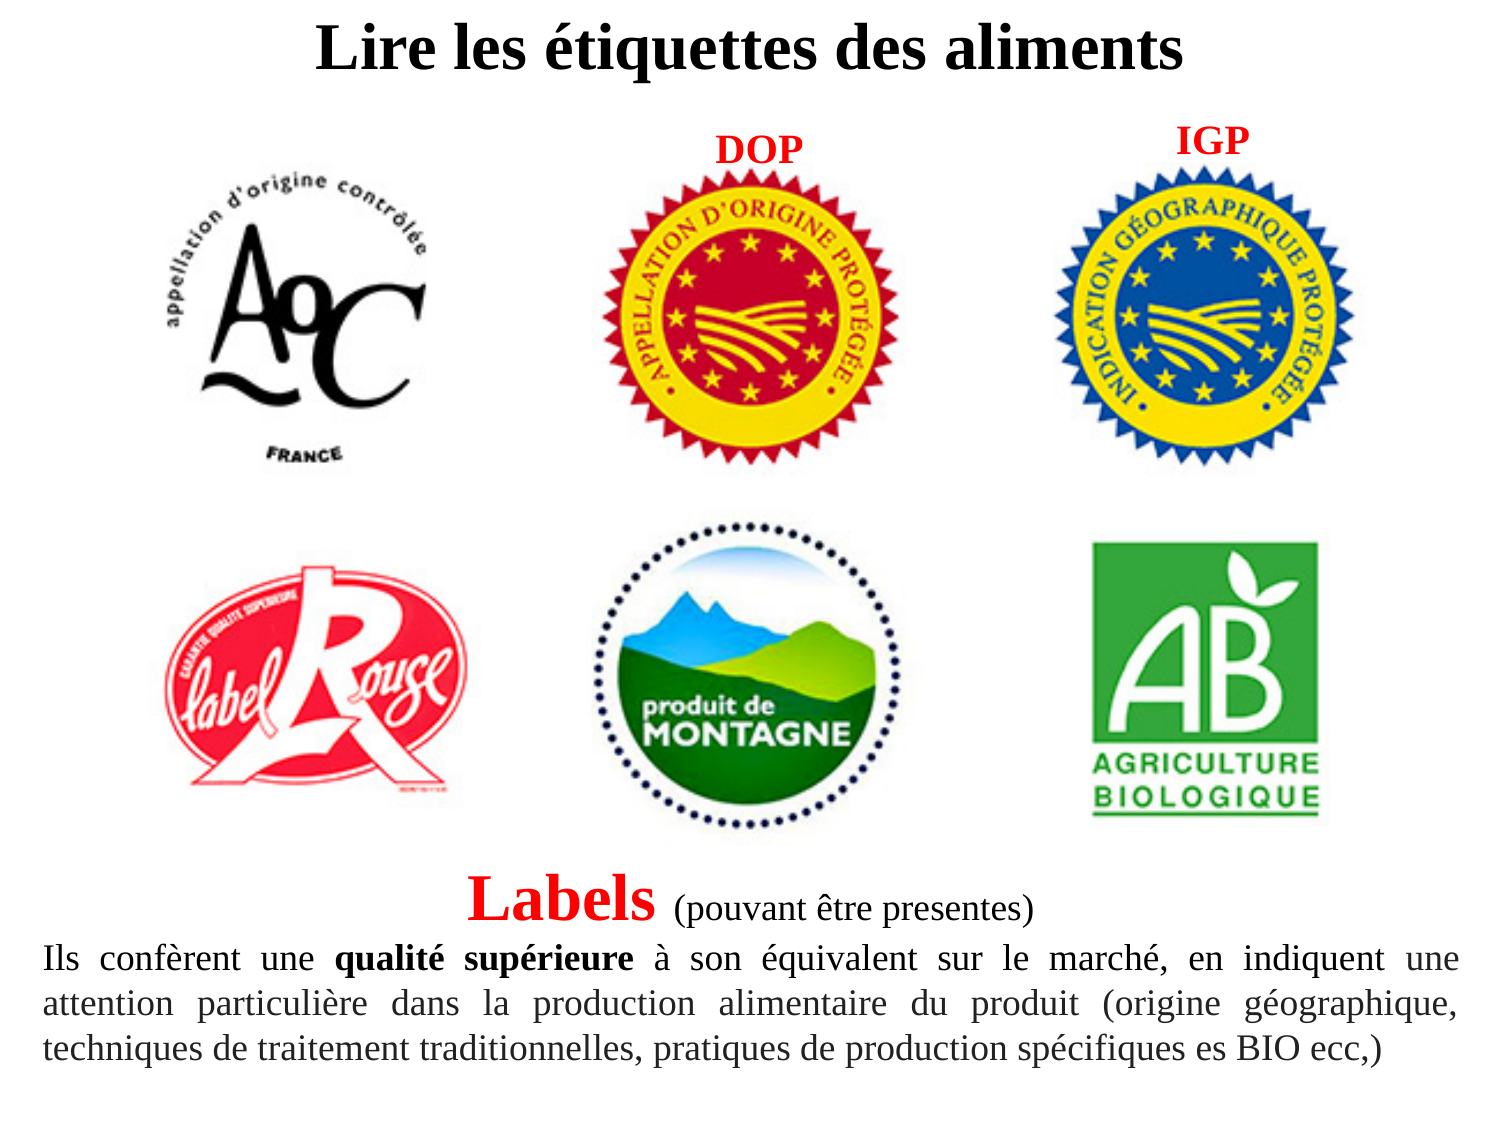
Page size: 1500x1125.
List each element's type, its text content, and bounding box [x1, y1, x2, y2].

text_box Lire les étiquettes des aliments [2, 0, 1500, 89]
picture [2, 89, 1500, 906]
text_box Labels (pouvant être presentes) Ils confèrent une qualité supérieure à son équivalent sur le marché, en indiquent une attention particulière dans la production alimentaire du produit (origine géographique, techniques de traitement traditionnelles, pratiques de production spécifiques es BIO ecc,) [27, 914, 1475, 1125]
